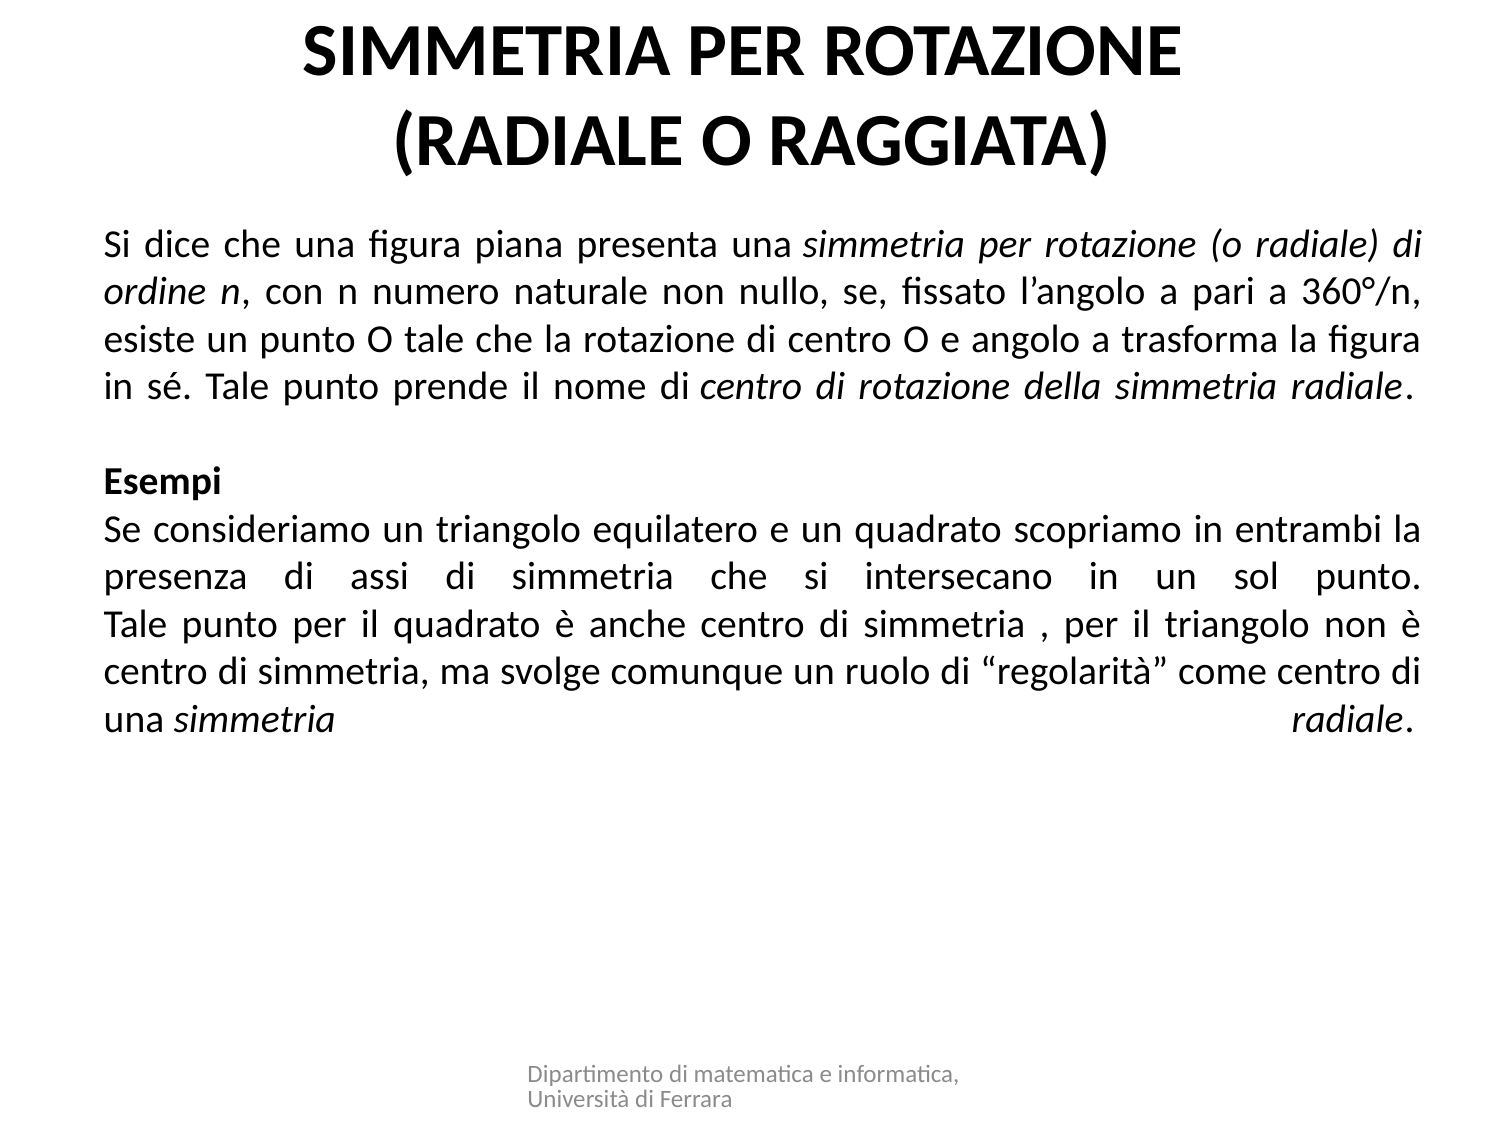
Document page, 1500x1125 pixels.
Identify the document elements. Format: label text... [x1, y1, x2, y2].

footer Dipartimento di matematica e informatica, Università di Ferrara [512, 1042, 988, 1103]
list Si dice che una figura piana presenta una simmetria per rotazione (o radiale) di ordine n, con n numero naturale non nullo, se, fissato l’angolo a pari a 360°/n, esiste un punto O tale che la rotazione di centro O e angolo a trasforma la figura in sé. Tale punto prende il nome di centro di rotazione della simmetria radiale. Esempi Se consideriamo un triangolo equilatero e un quadrato scopriamo in entrambi la presenza di assi di simmetria che si intersecano in un sol punto. Tale punto per il quadrato è anche centro di simmetria , per il triangolo non è centro di simmetria, ma svolge comunque un ruolo di “regolarità” come centro di una simmetria radiale. [88, 196, 1439, 939]
title Simmetria per rotazione (radiale o raggiata) [76, 66, 1427, 254]
